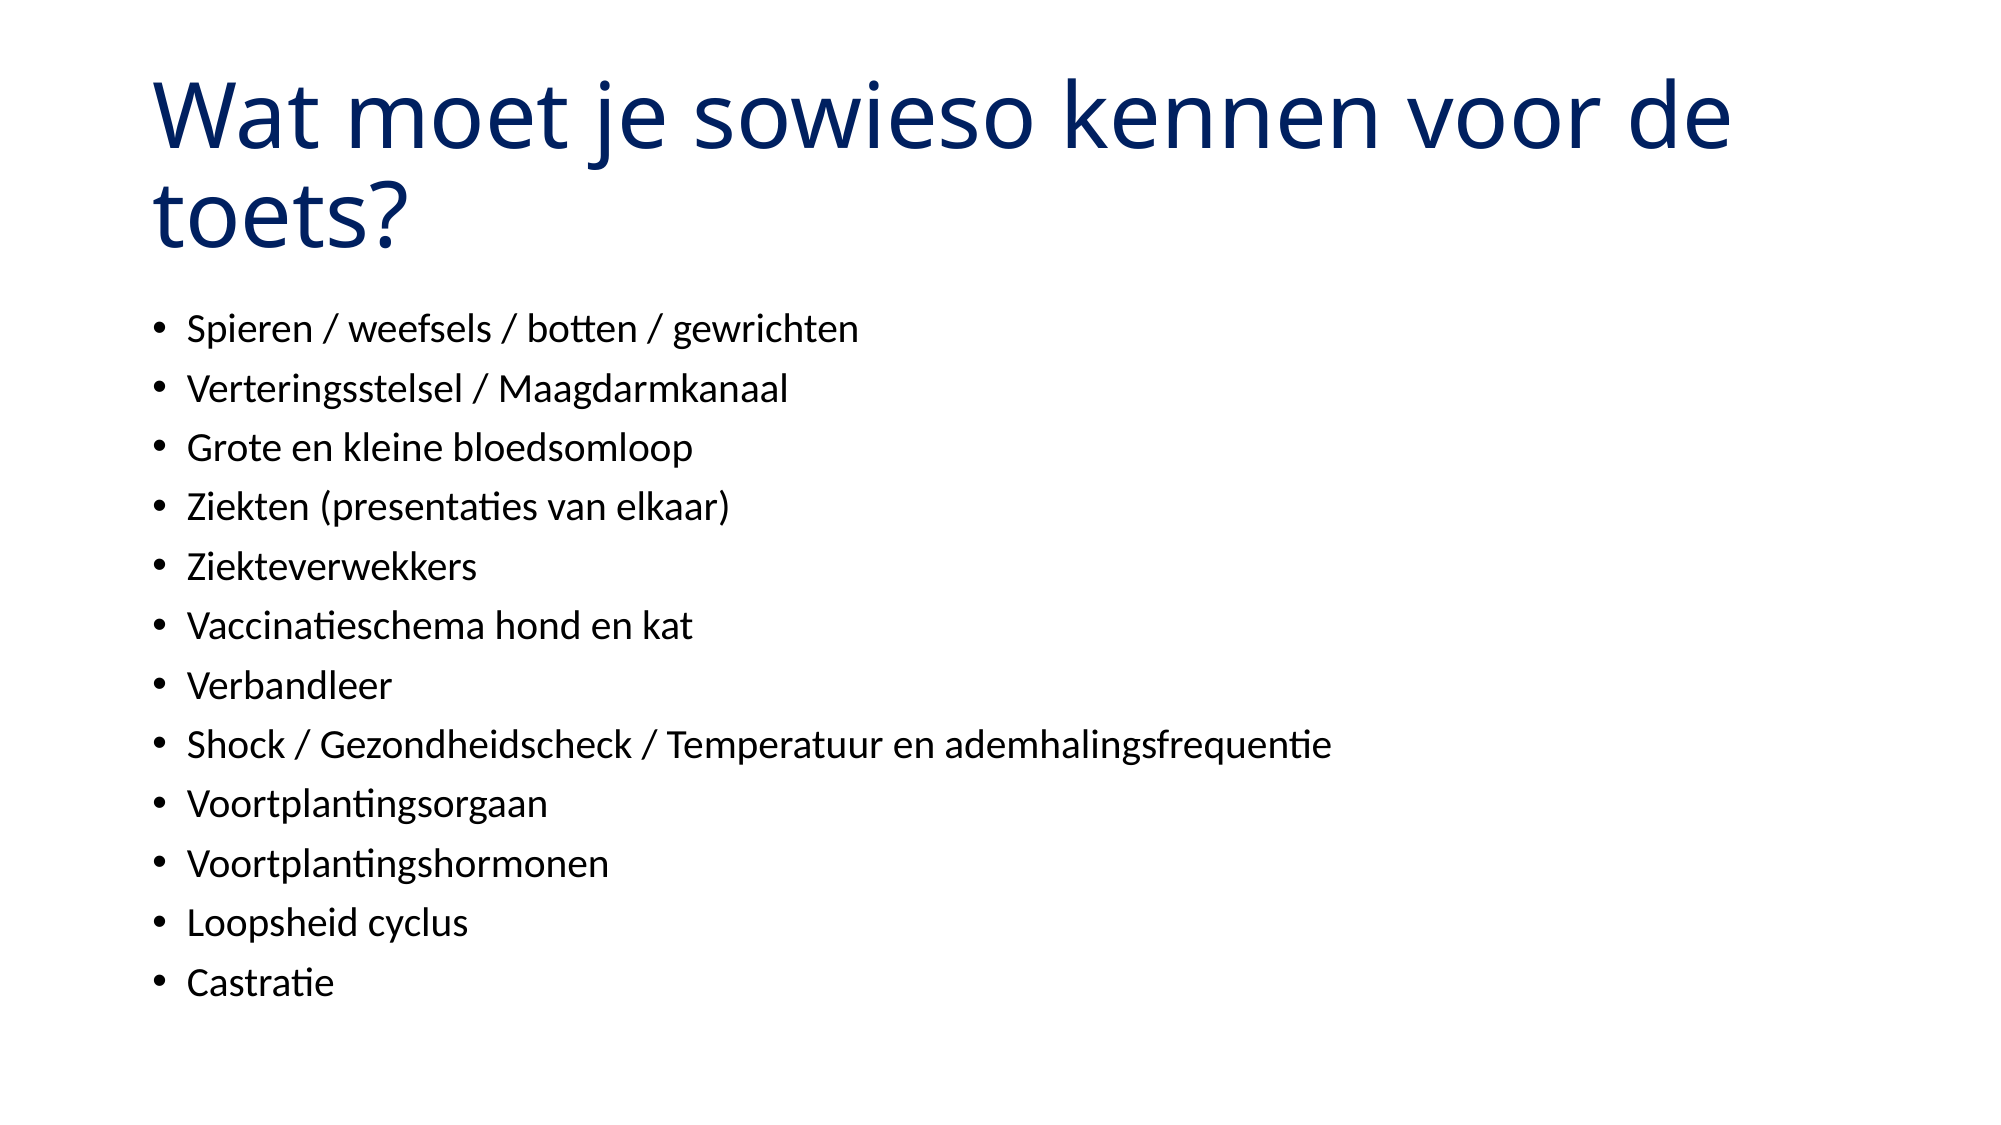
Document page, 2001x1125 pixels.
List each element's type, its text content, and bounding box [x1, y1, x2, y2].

title Wat moet je sowieso kennen voor de toets? [137, 59, 1863, 278]
list Spieren / weefsels / botten / gewrichten Verteringsstelsel / Maagdarmkanaal Grote en kleine bloedsomloop Ziekten (presentaties van elkaar) Ziekteverwekkers Vaccinatieschema hond en kat Verbandleer Shock / Gezondheidscheck / Temperatuur en ademhalingsfrequentie Voortplantingsorgaan Voortplantingshormonen Loopsheid cyclus Castratie [137, 299, 1863, 1014]
